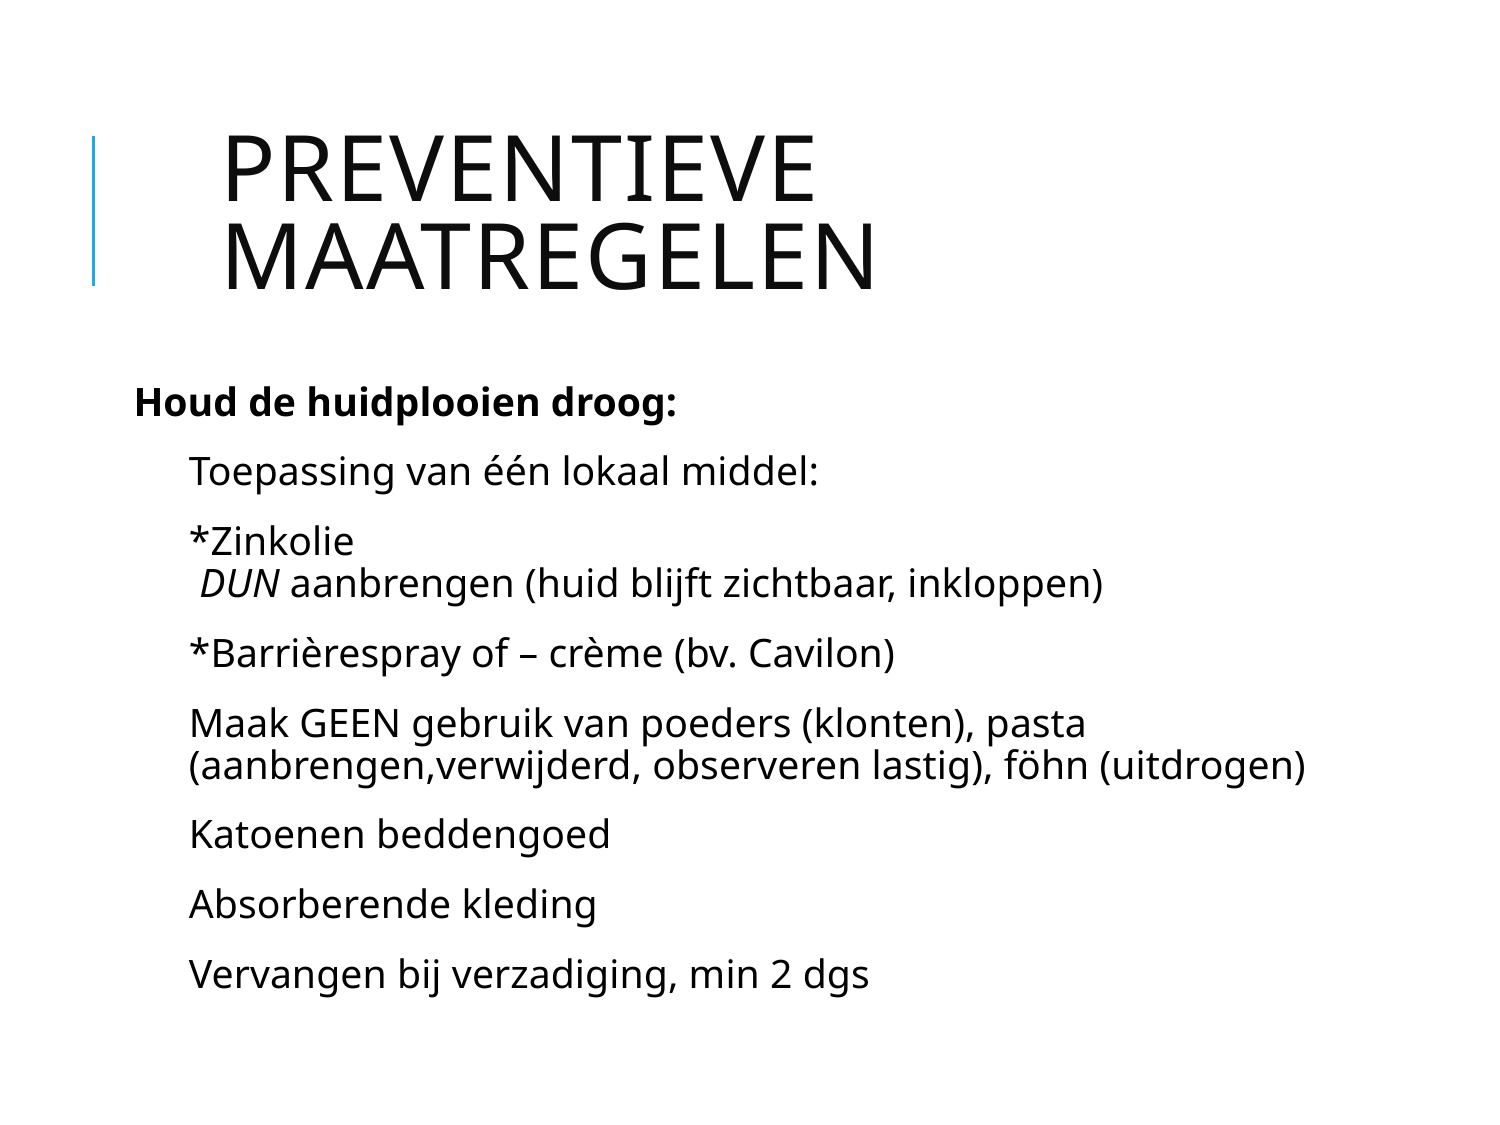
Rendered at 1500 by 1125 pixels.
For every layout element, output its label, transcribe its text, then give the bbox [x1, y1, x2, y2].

title Preventieve maatregelen [126, 96, 1322, 342]
list Houd de huidplooien droog: Toepassing van één lokaal middel: *Zinkolie DUN aanbrengen (huid blijft zichtbaar, inkloppen) *Barrièrespray of – crème (bv. Cavilon) Maak GEEN gebruik van poeders (klonten), pasta (aanbrengen,verwijderd, observeren lastig), föhn (uitdrogen) Katoenen beddengoed Absorberende kleding Vervangen bij verzadiging, min 2 dgs [126, 375, 1322, 1035]
